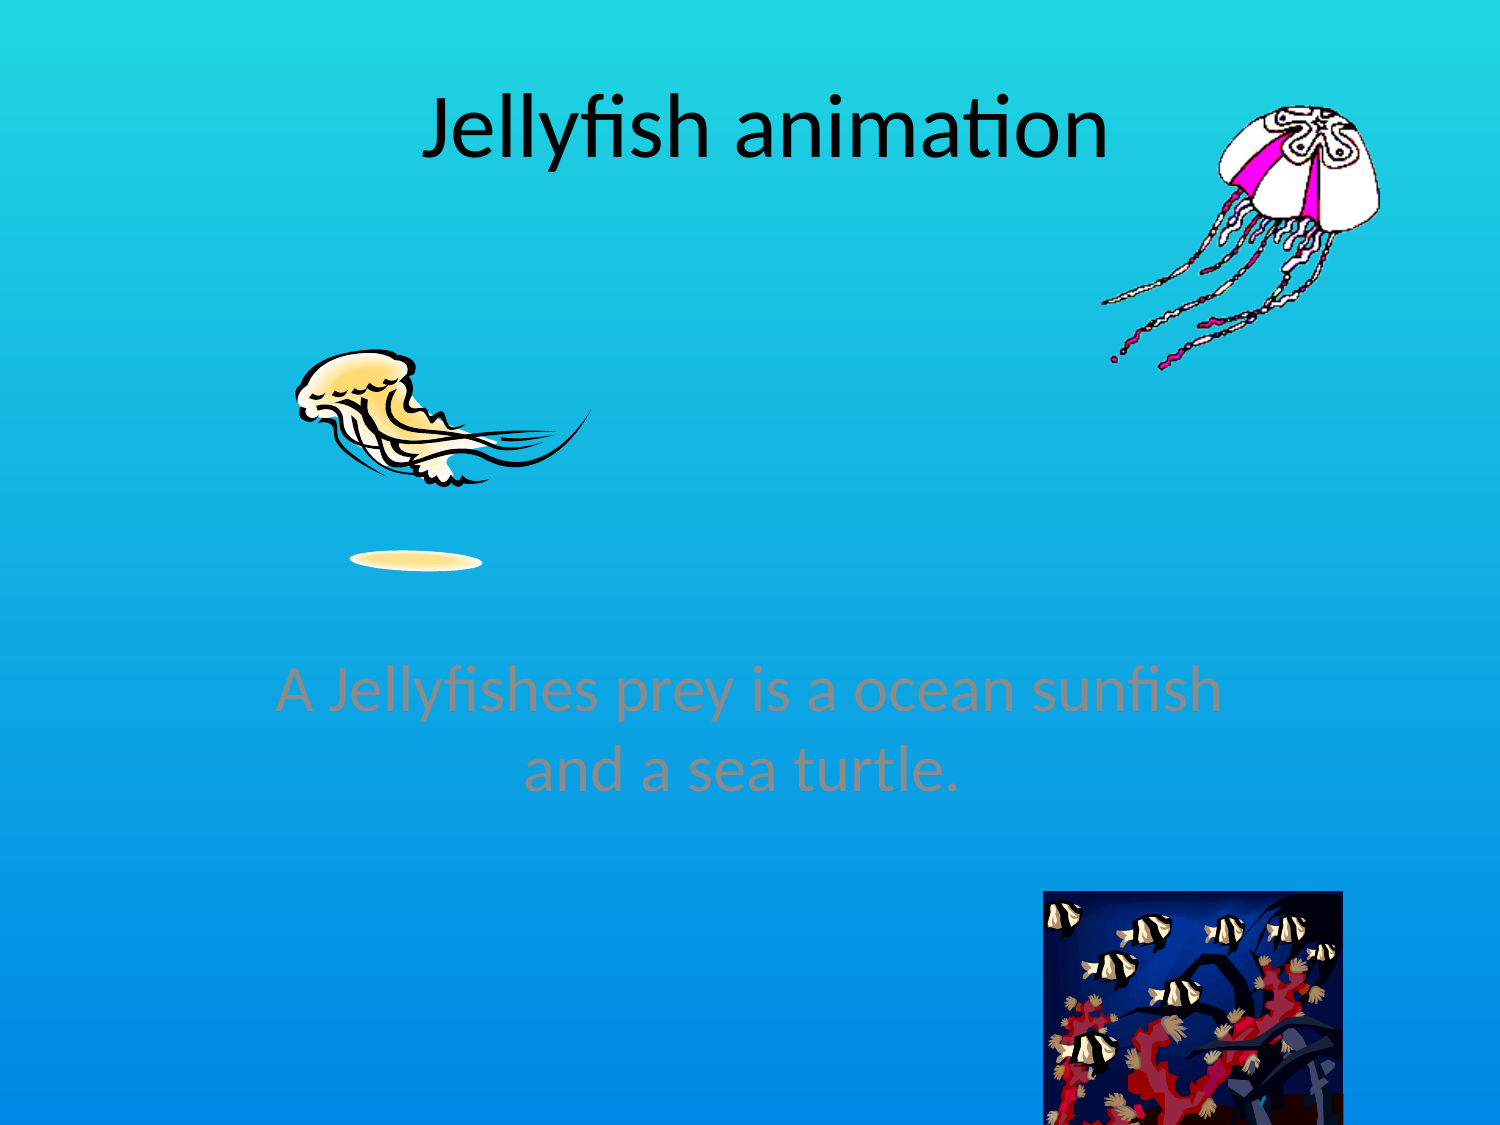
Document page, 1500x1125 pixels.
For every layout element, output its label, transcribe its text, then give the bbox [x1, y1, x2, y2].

subtitle A Jellyfishes prey is a ocean sunfish and a sea turtle. [225, 637, 1275, 925]
title Jellyfish animation [128, 0, 1404, 242]
picture [0, 351, 1500, 493]
picture [1042, 891, 1345, 1125]
picture [350, 551, 482, 571]
picture [1101, 105, 1380, 373]
